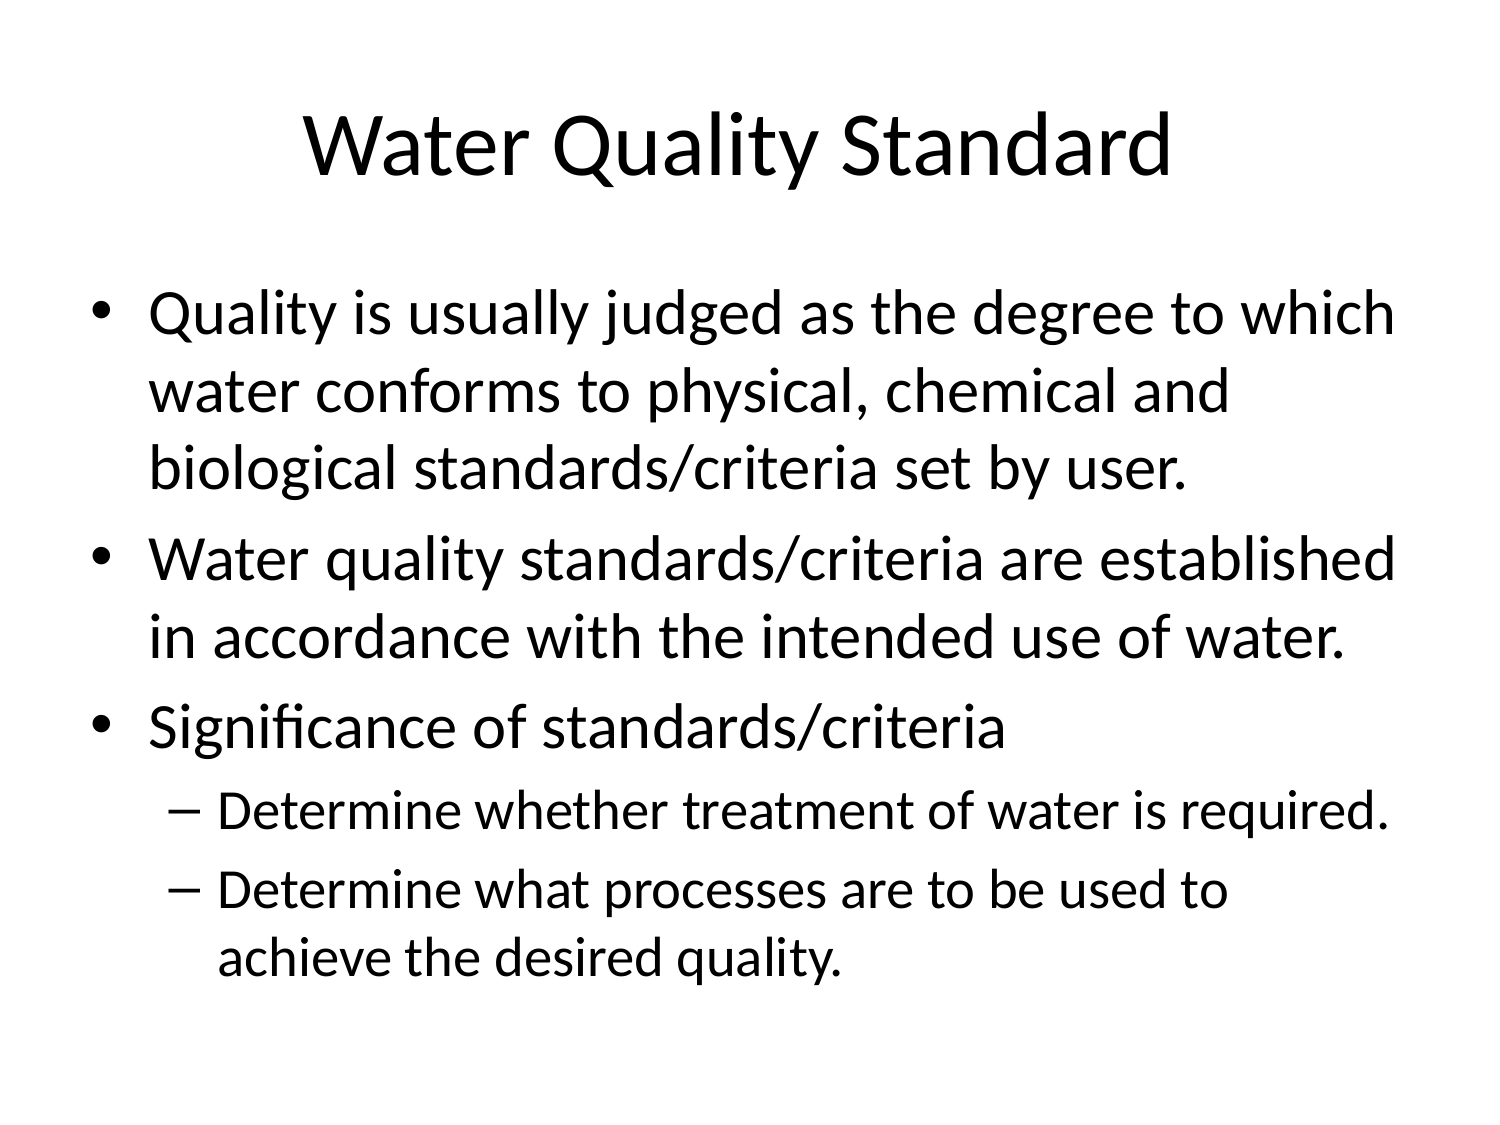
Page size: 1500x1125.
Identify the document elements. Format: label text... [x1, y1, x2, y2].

list Quality is usually judged as the degree to which water conforms to physical, chemical and biological standards/criteria set by user. Water quality standards/criteria are established in accordance with the intended use of water. Significance of standards/criteria Determine whether treatment of water is required. Determine what processes are to be used to achieve the desired quality. [75, 262, 1425, 1005]
title Water Quality Standard [75, 45, 1425, 233]
